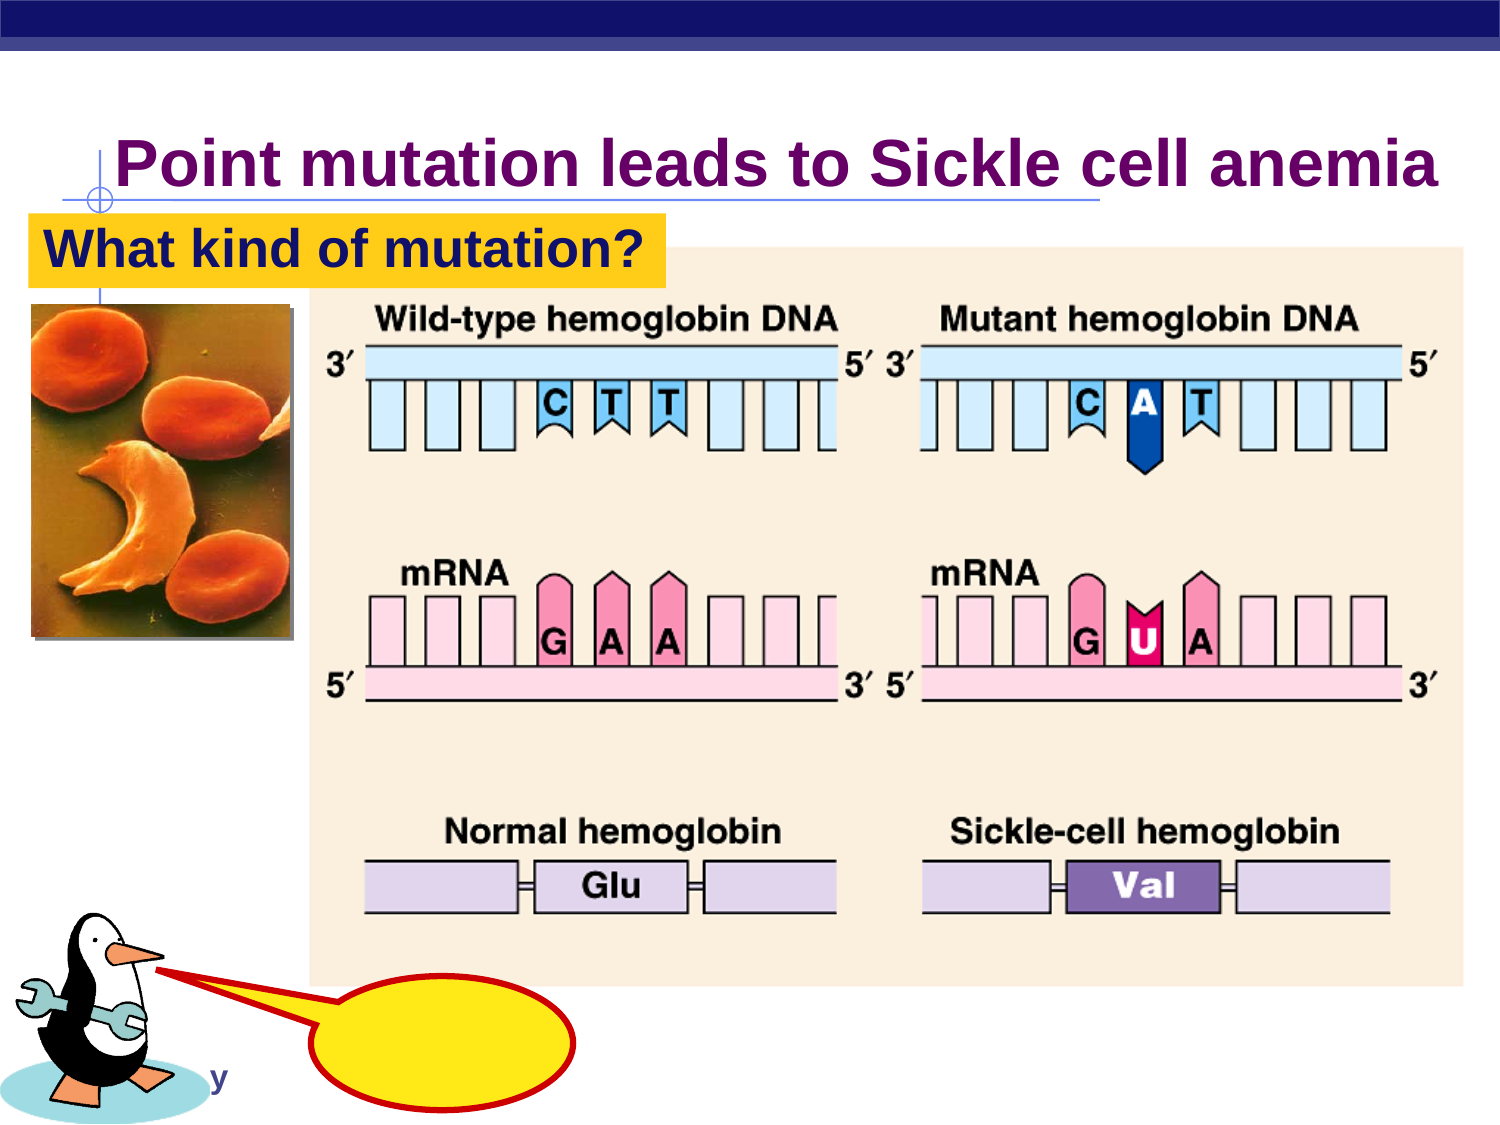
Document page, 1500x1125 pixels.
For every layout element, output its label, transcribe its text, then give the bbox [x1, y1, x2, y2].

list What kind of mutation? [28, 213, 666, 289]
picture [298, 235, 1476, 990]
picture [0, 911, 210, 1125]
picture [30, 304, 290, 637]
title Point mutation leads to Sickle cell anemia [99, 112, 1500, 238]
text_box [214, 979, 574, 1111]
